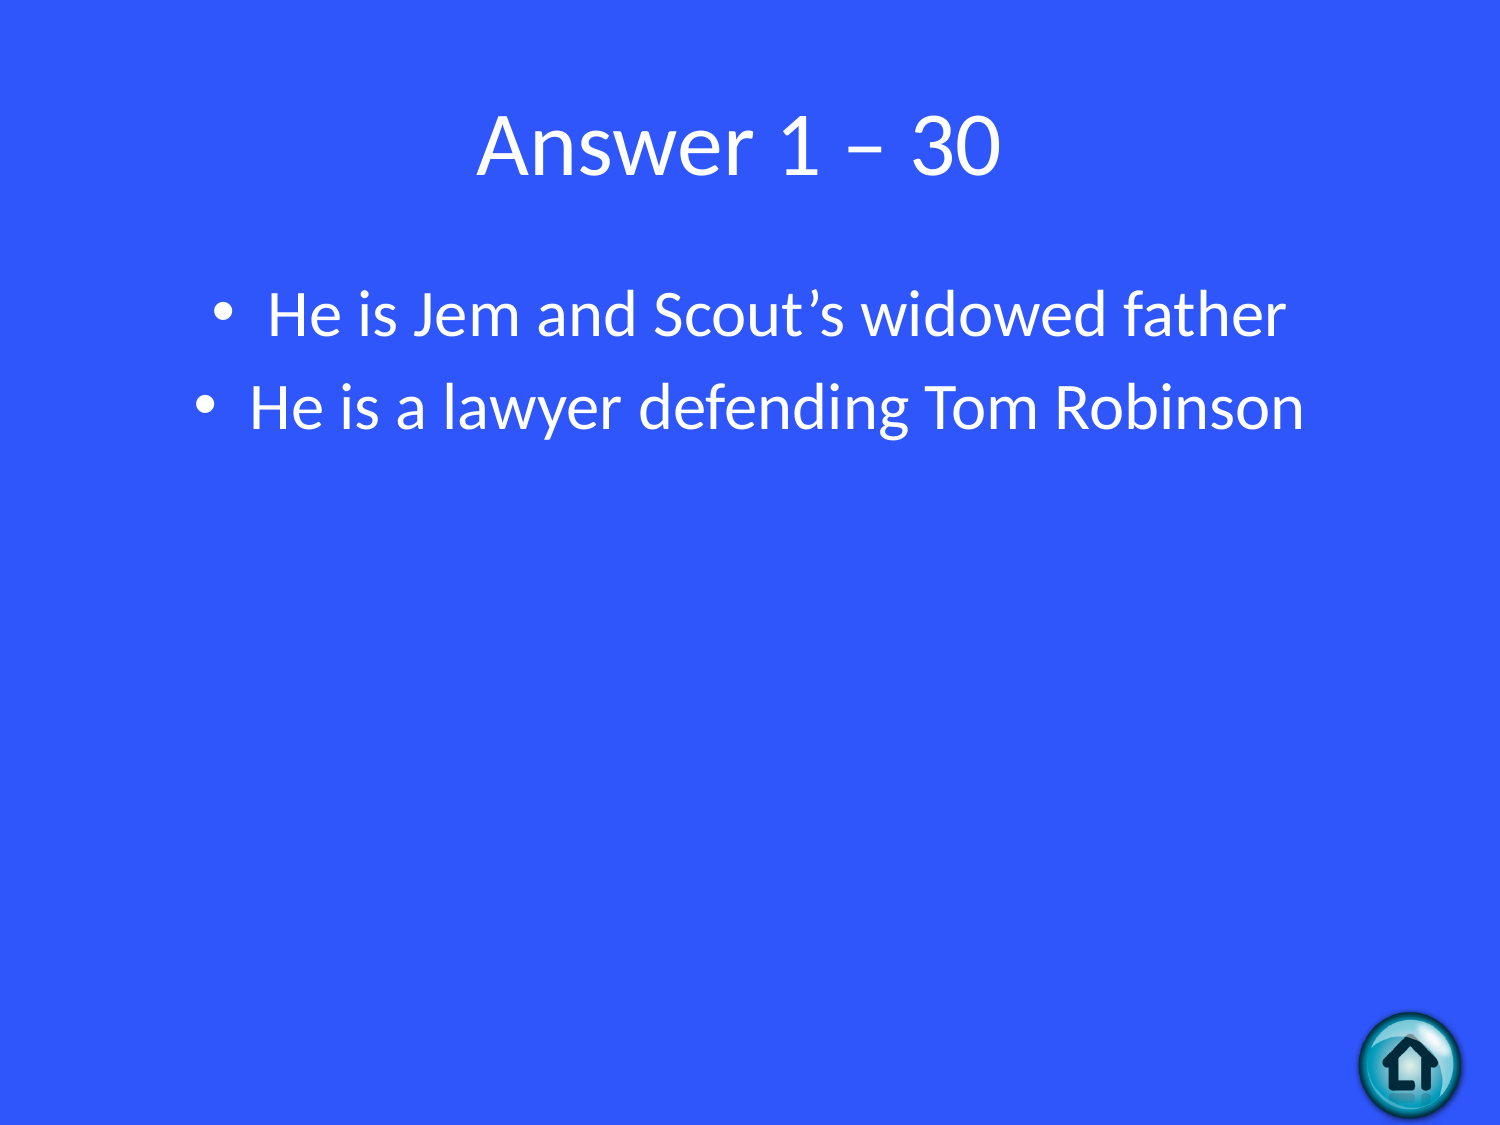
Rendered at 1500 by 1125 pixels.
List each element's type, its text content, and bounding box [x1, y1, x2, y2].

picture [1349, 1006, 1469, 1125]
title Answer 1 – 30 [74, 44, 1426, 233]
list He is Jem and Scout’s widowed father He is a lawyer defending Tom Robinson [74, 262, 1426, 1006]
